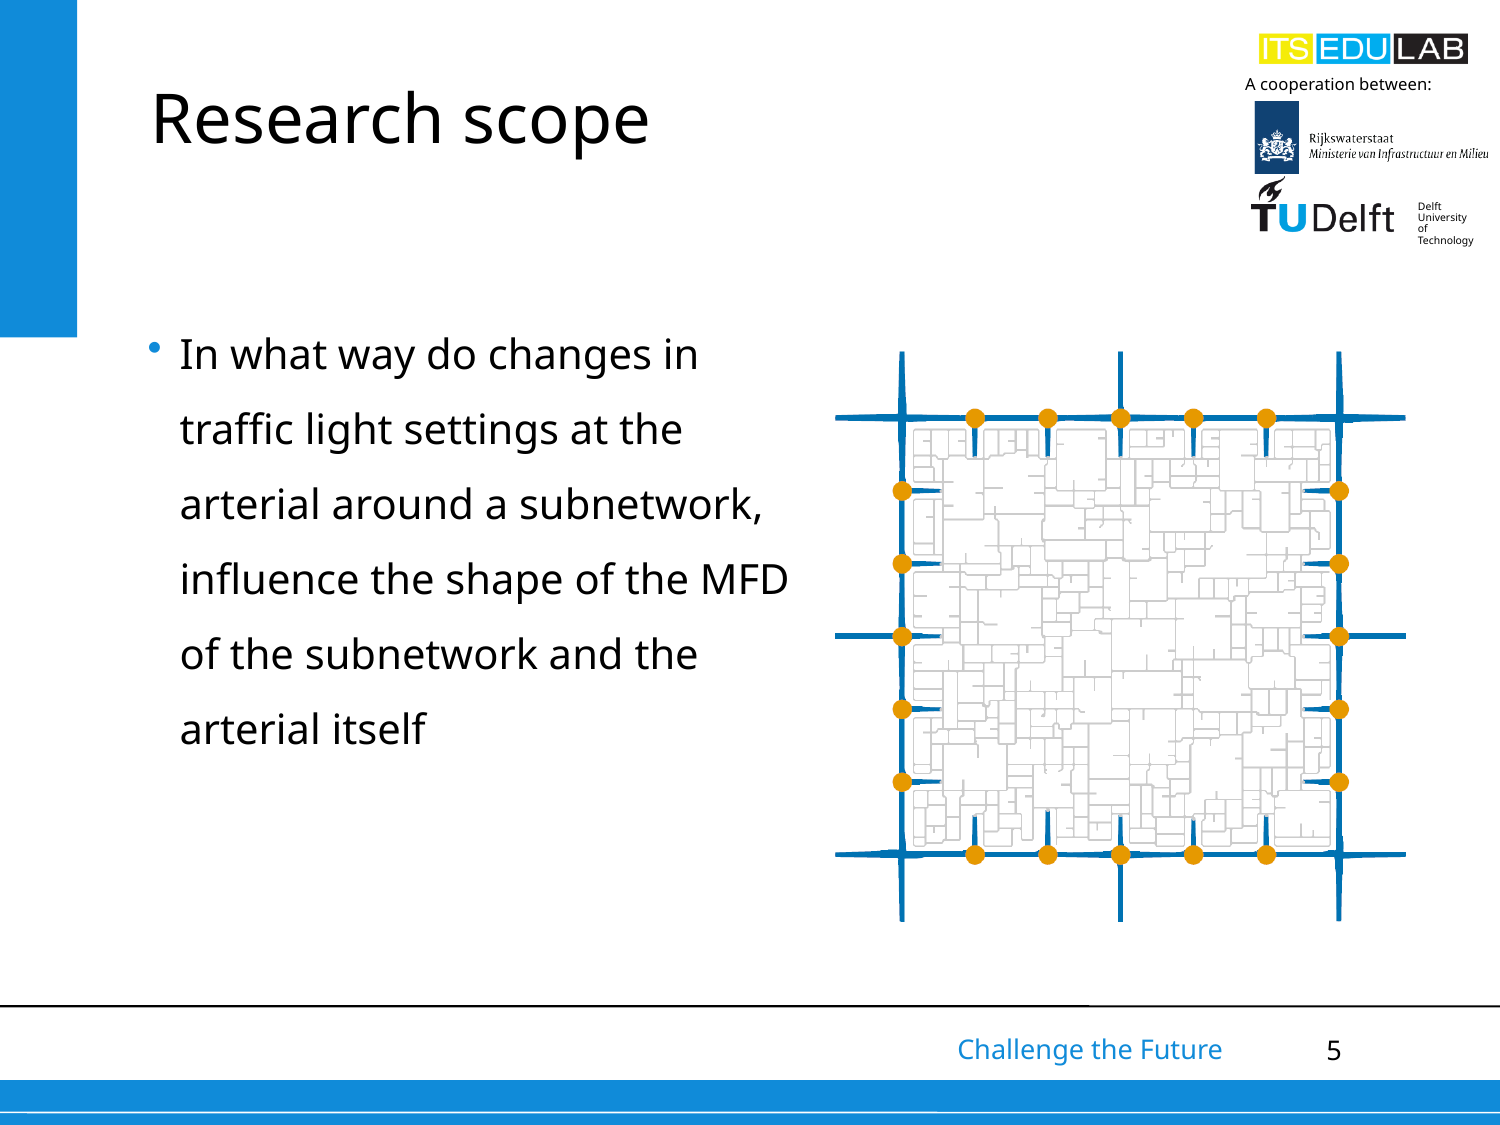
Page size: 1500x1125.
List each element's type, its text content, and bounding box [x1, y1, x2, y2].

picture [832, 349, 1407, 929]
list In what way do changes in traffic light settings at the arterial around a subnetwork, influence the shape of the MFD of the subnetwork and the arterial itself [147, 302, 809, 977]
picture [1251, 101, 1492, 234]
title Research scope [150, 75, 1238, 250]
picture [1257, 30, 1473, 66]
